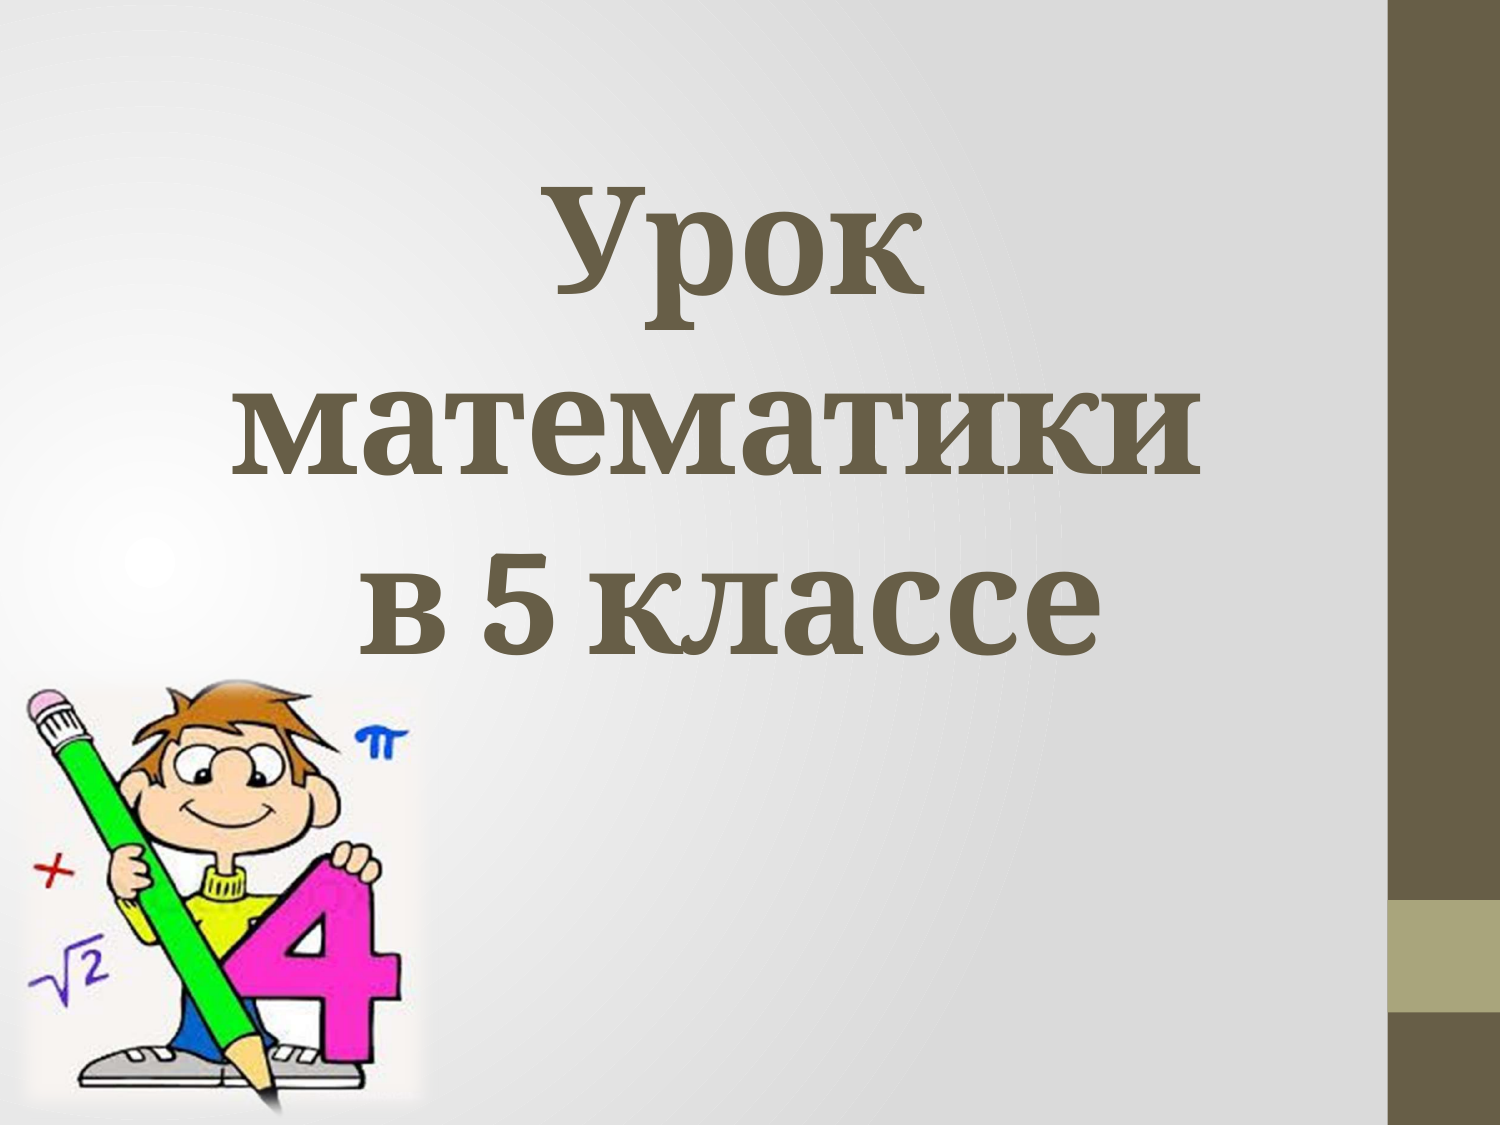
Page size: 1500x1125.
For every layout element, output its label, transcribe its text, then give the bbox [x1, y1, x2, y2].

title Урок математики в 5 классе [64, 208, 1400, 693]
picture [6, 668, 441, 1120]
